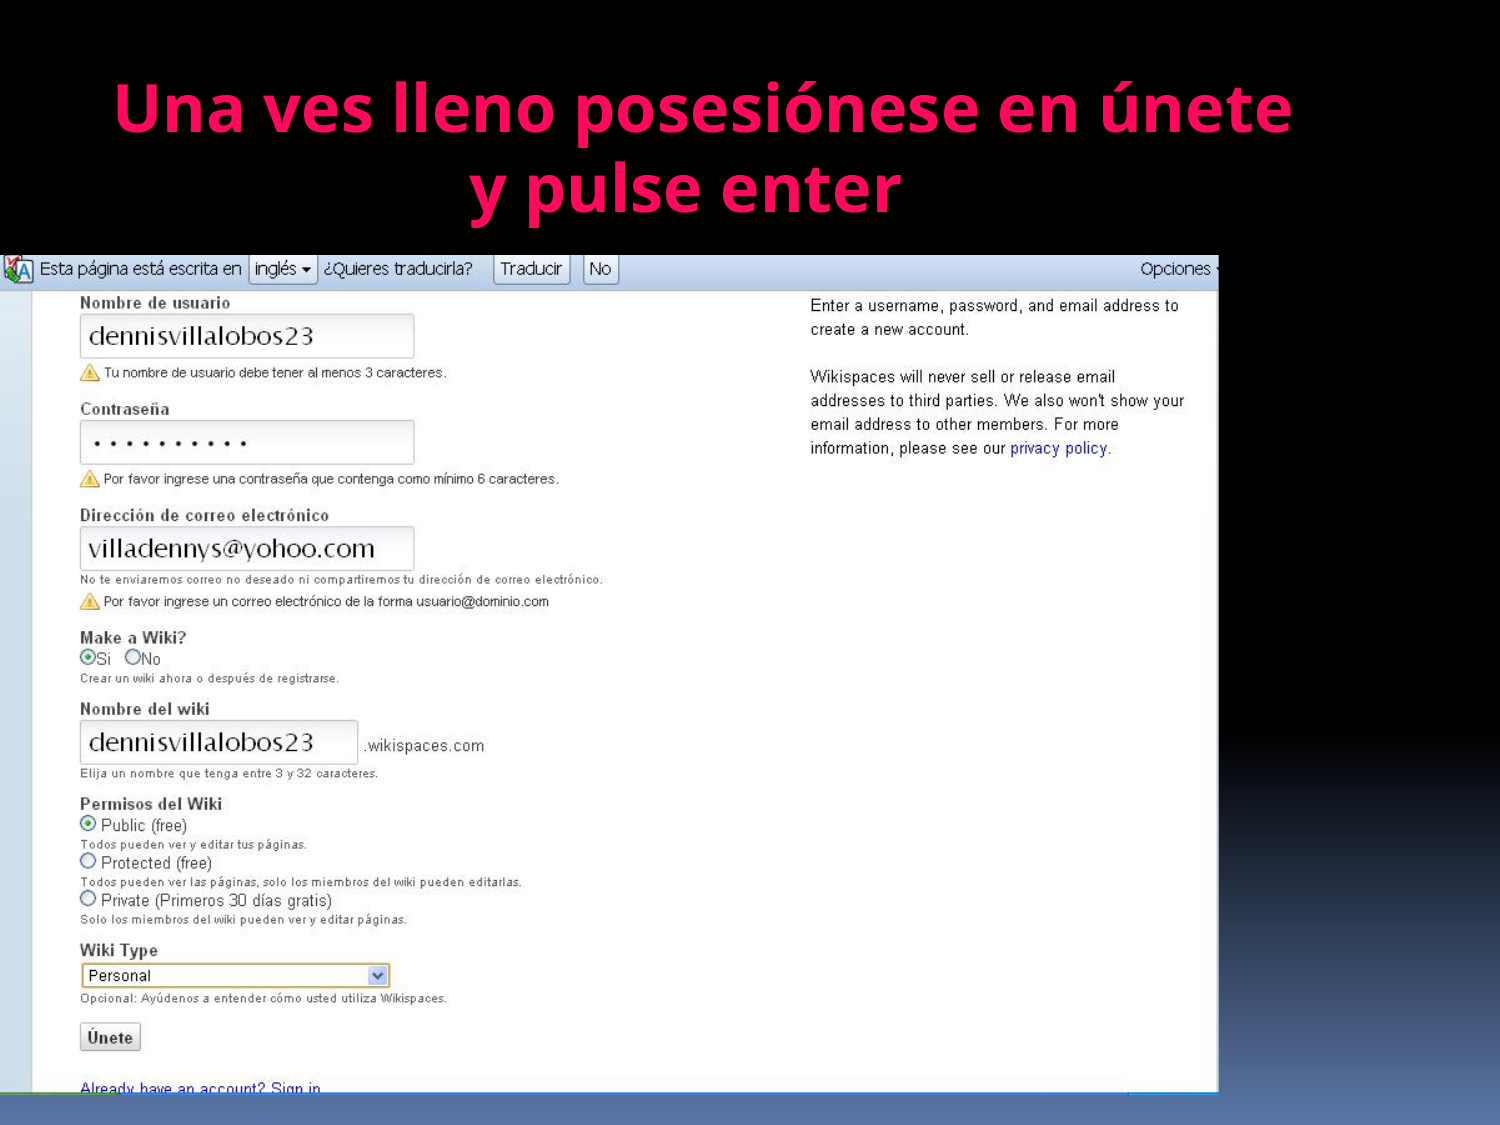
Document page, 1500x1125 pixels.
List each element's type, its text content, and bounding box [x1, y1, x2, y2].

text_box Una ves lleno posesiónese en únete y pulse enter [82, 58, 1325, 234]
picture [0, 255, 1220, 1096]
